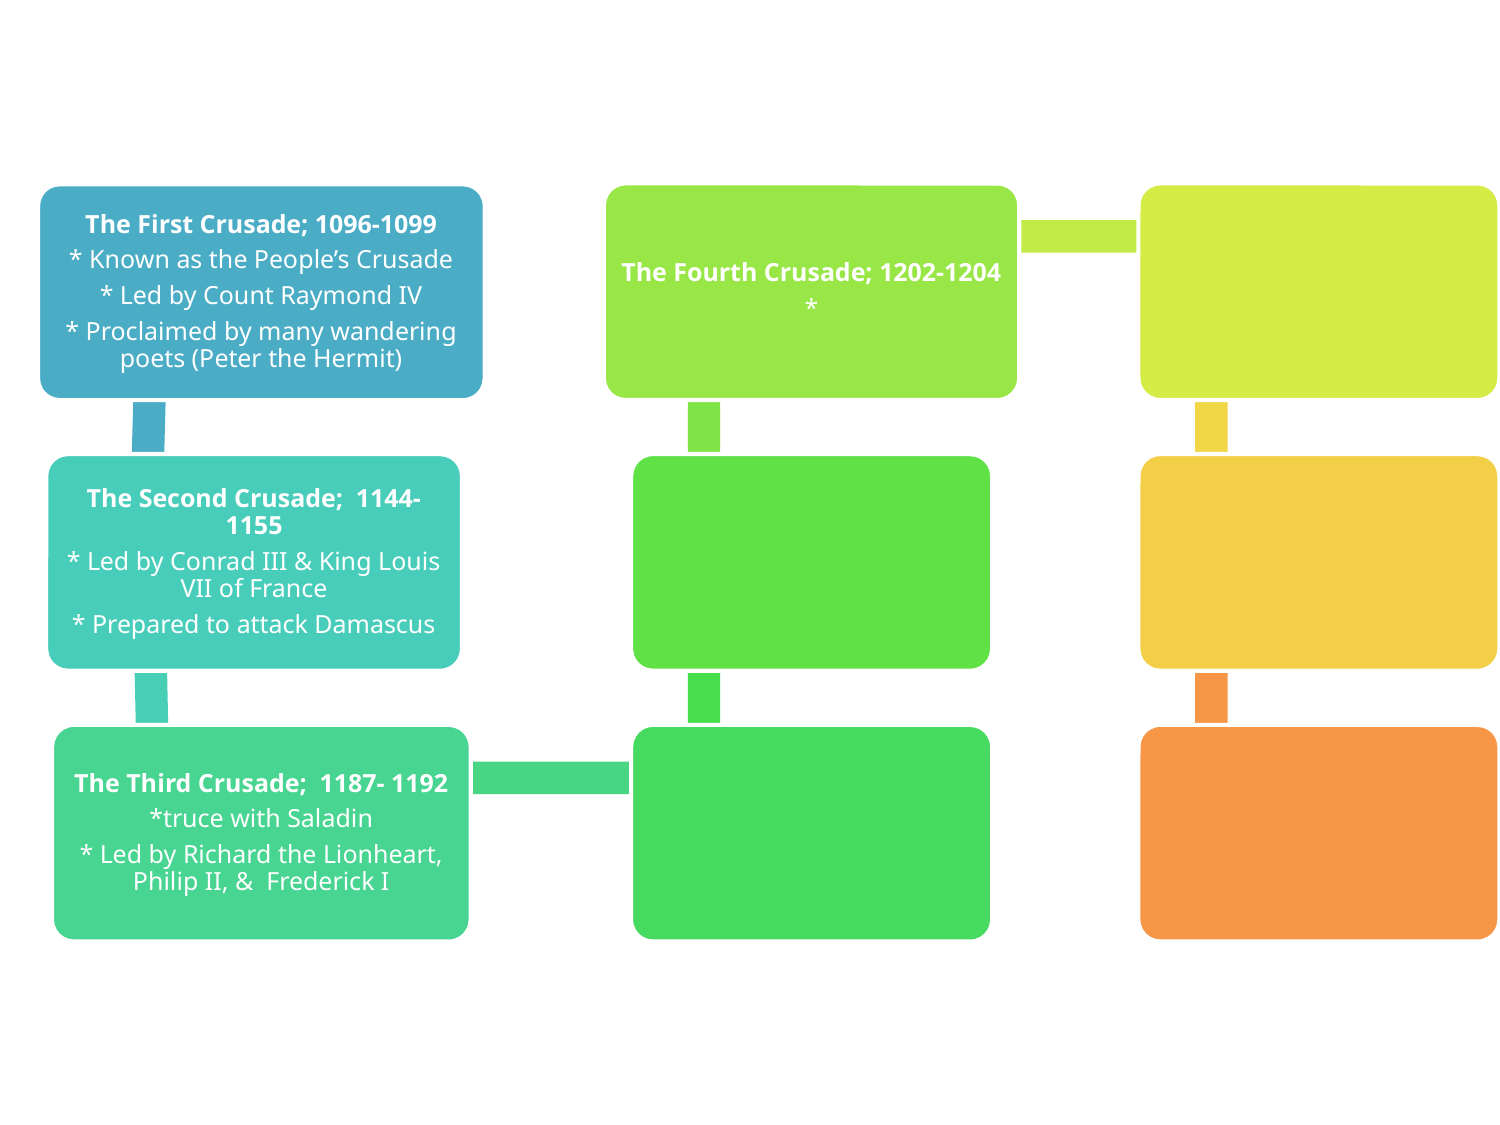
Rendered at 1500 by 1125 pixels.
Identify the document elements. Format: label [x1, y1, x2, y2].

text_box [37, 0, 1500, 1125]
